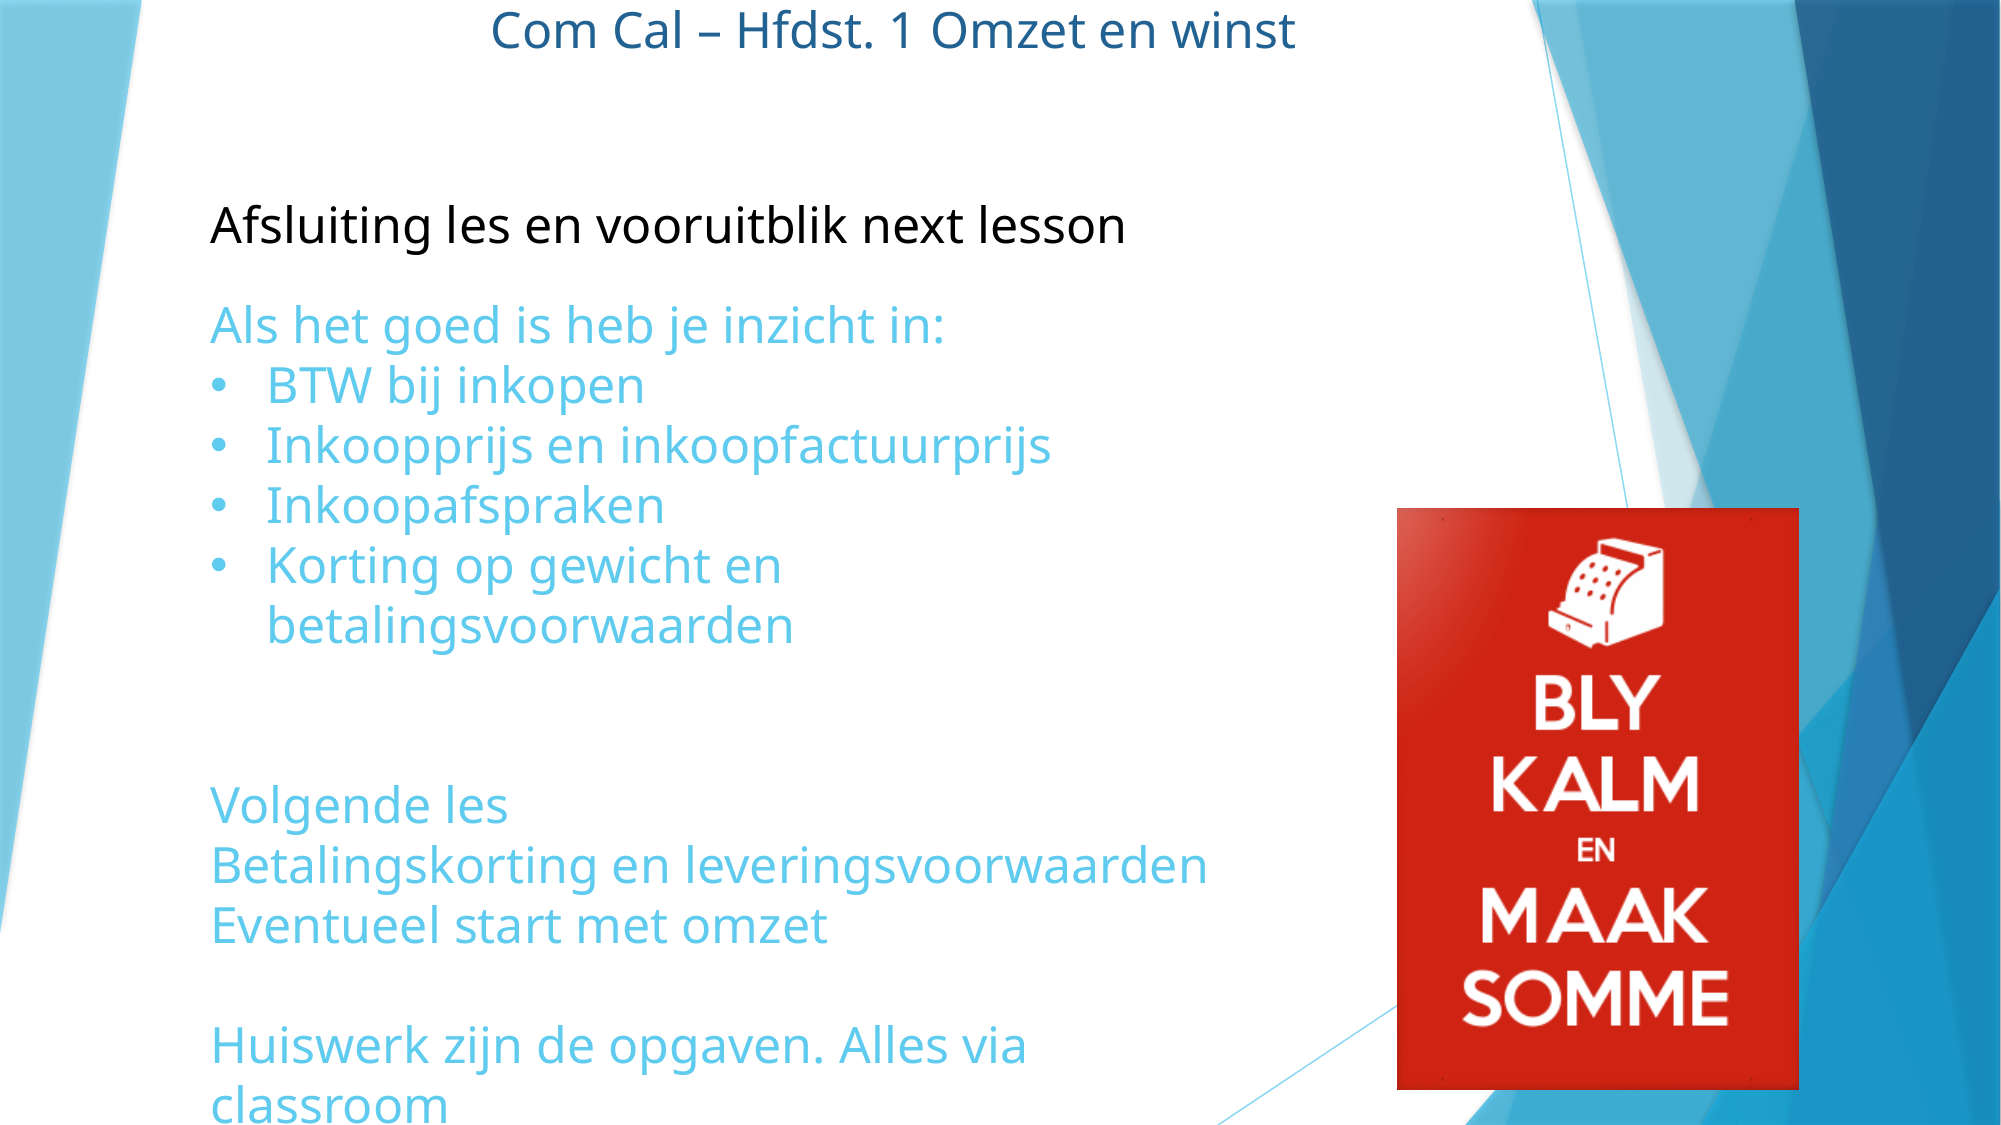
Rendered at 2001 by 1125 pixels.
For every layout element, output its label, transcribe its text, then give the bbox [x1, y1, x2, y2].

text_box Afsluiting les en vooruitblik next lesson [195, 186, 1282, 262]
text_box Als het goed is heb je inzicht in: BTW bij inkopen Inkoopprijs en inkoopfactuurprijs Inkoopafspraken Korting op gewicht en betalingsvoorwaarden Volgende les Betalingskorting en leveringsvoorwaarden Eventueel start met omzet Huiswerk zijn de opgaven. Alles via classroom [195, 286, 1282, 1125]
text_box Com Cal – Hfdst. 1 Omzet en winst [9, 0, 1778, 66]
picture [1396, 508, 1800, 1091]
